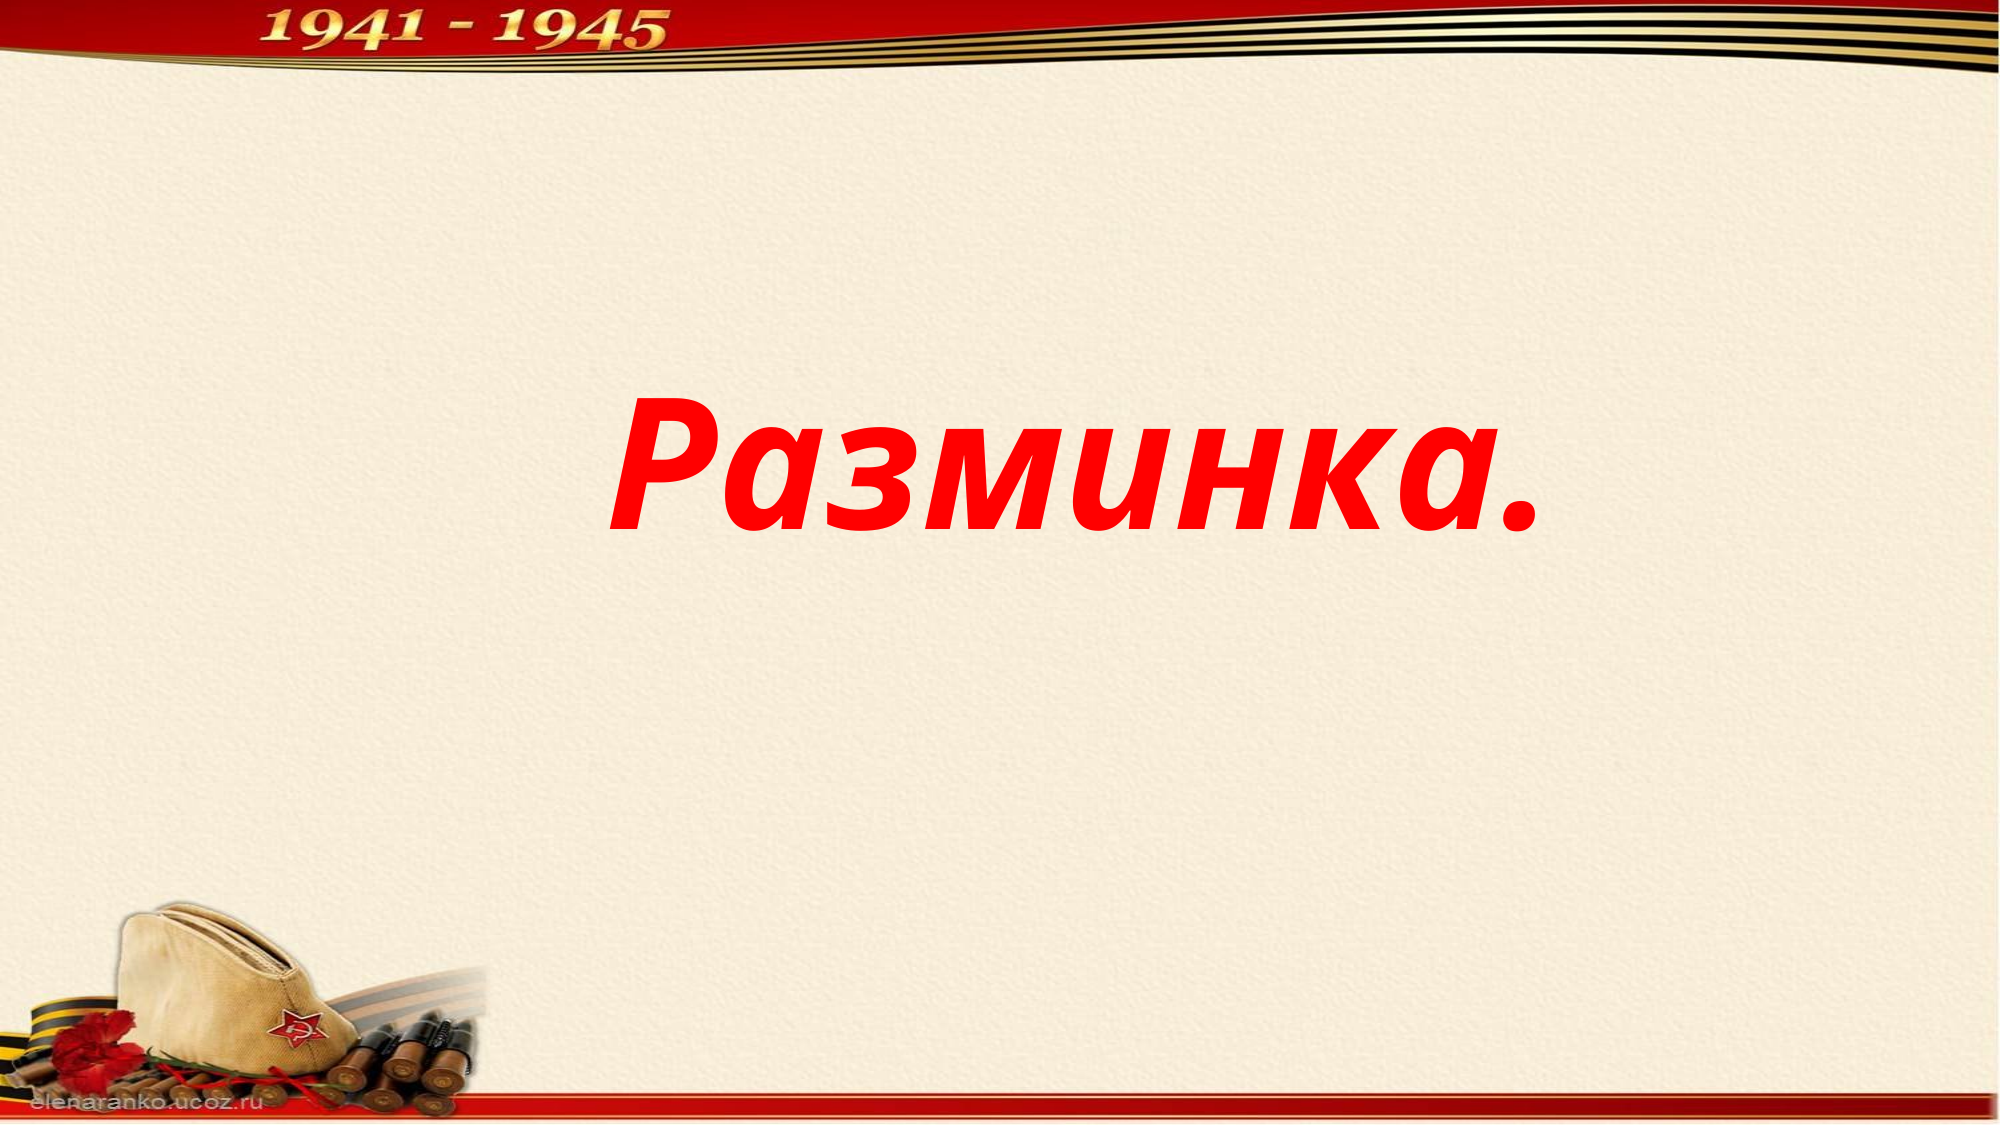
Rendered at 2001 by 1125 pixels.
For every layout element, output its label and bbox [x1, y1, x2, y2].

list [0, 0, 2000, 1125]
